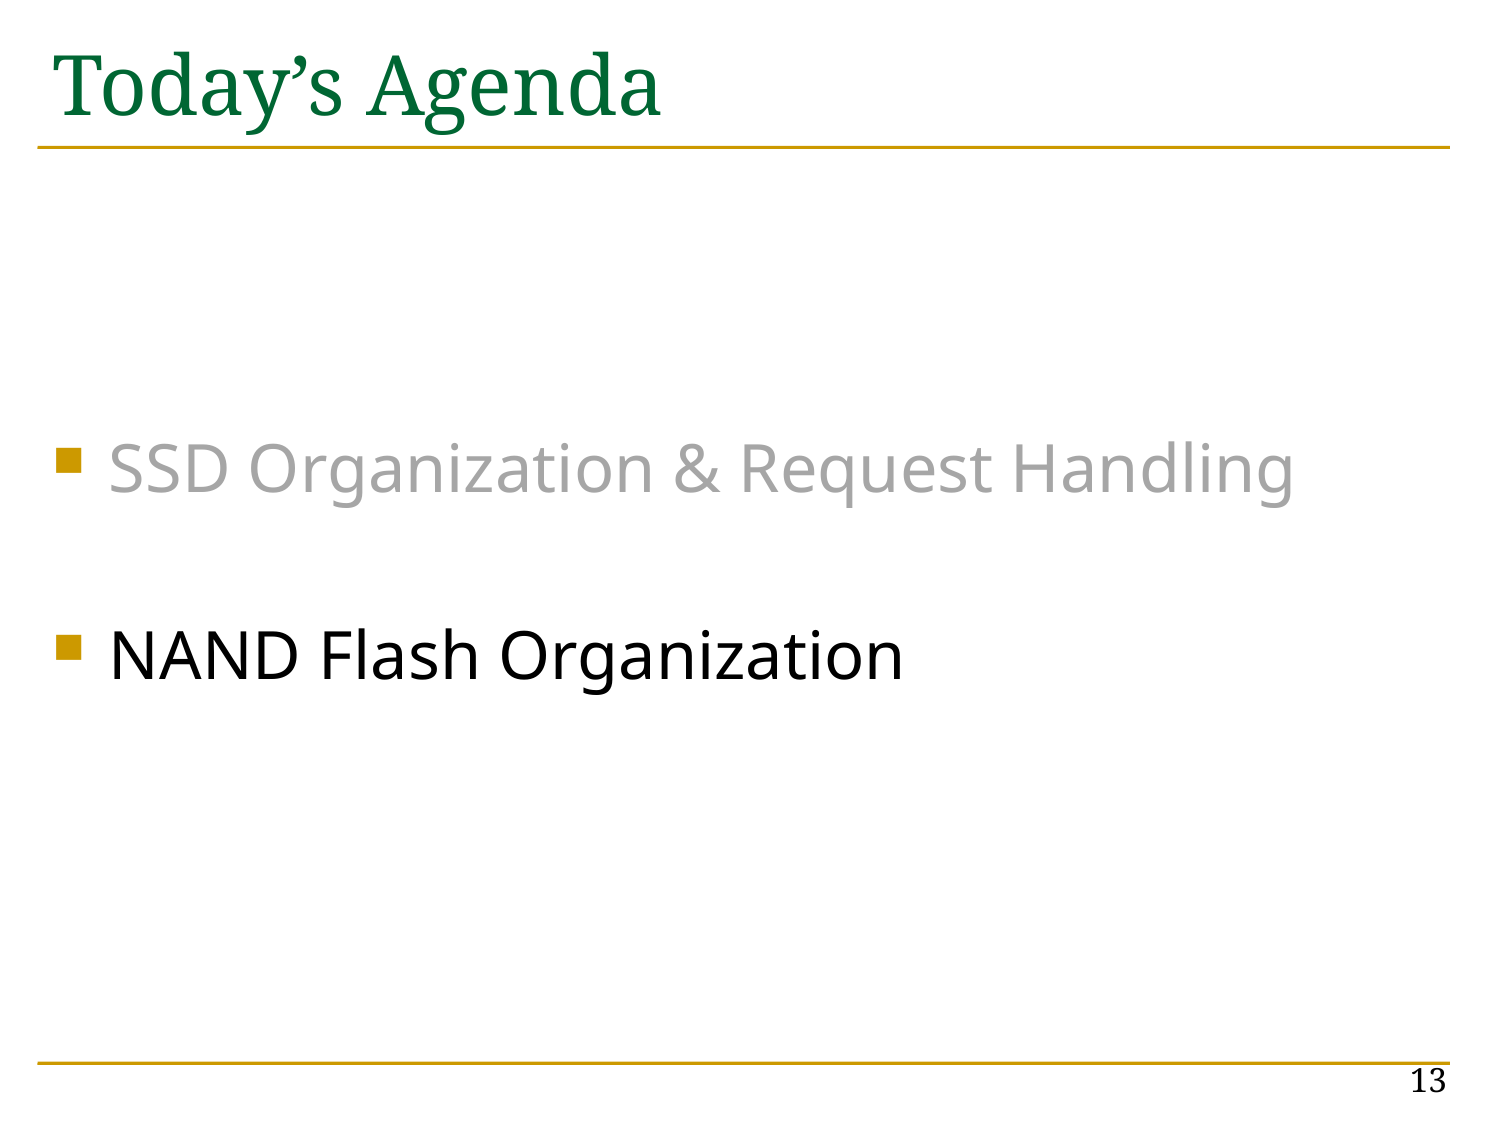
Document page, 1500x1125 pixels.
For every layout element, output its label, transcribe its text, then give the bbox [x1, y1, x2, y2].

slide_number 13 [1111, 1036, 1462, 1112]
list SSD Organization & Request Handling NAND Flash Organization [37, 149, 1450, 1063]
title Today’s Agenda [37, 24, 1450, 149]
